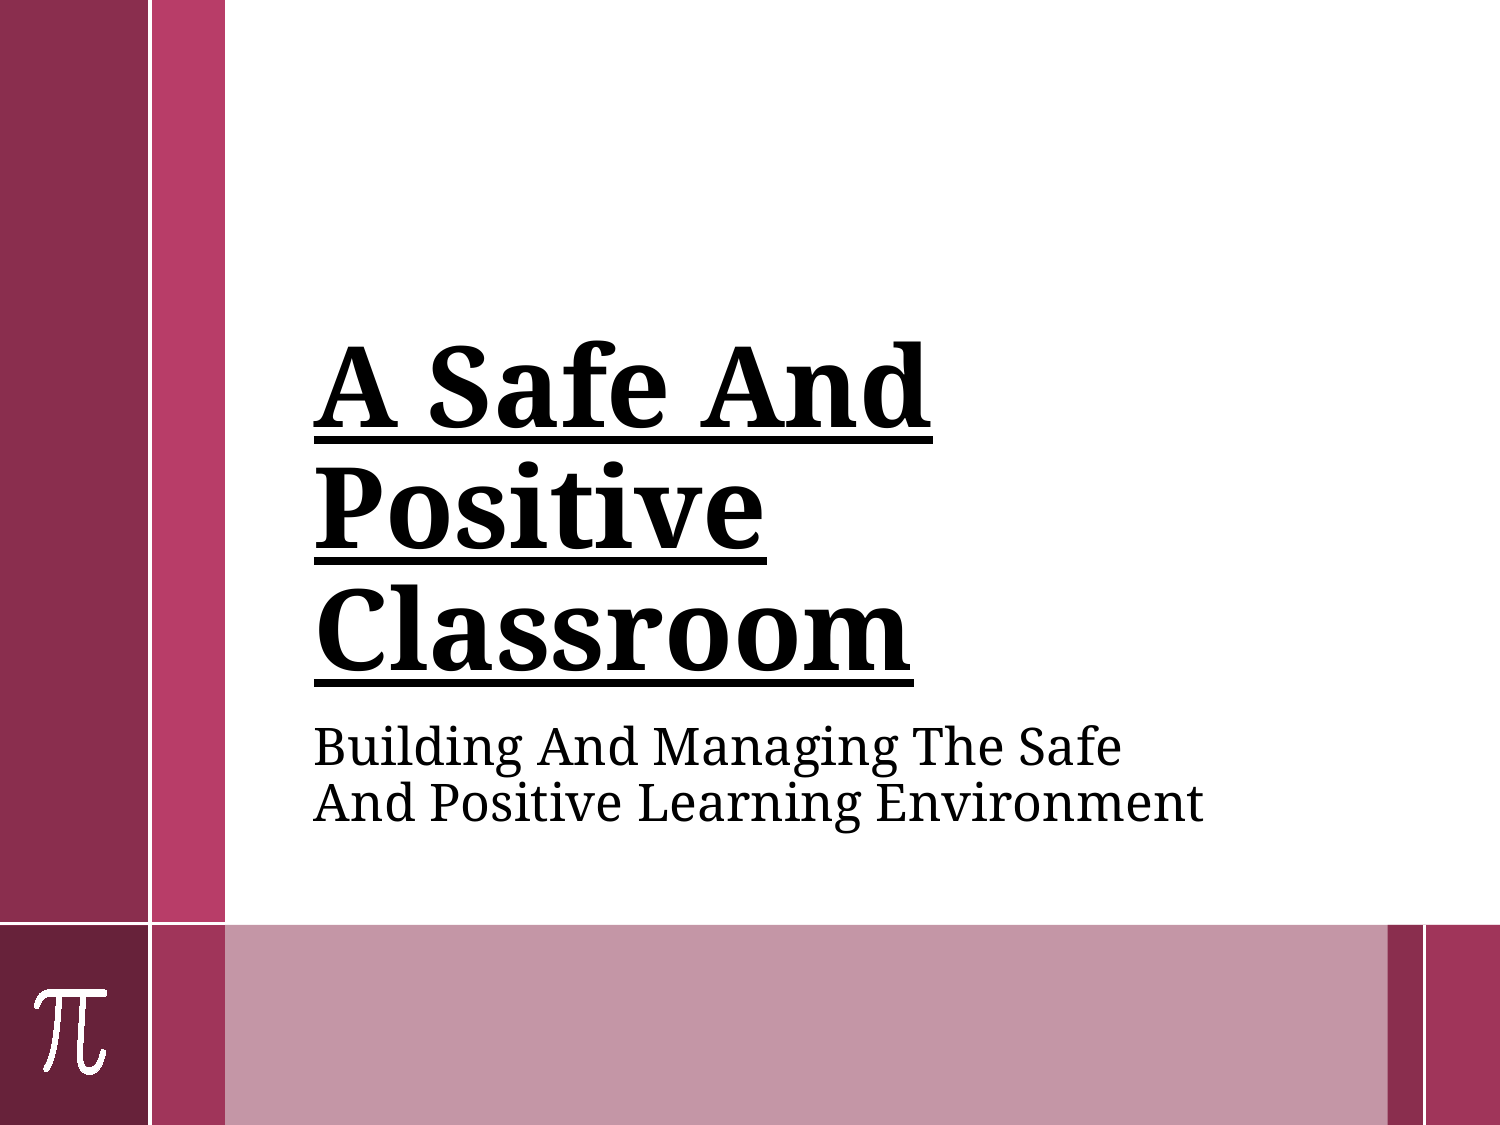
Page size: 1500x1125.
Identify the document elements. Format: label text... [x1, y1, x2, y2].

title A Safe And Positive Classroom [298, 262, 1324, 703]
subtitle Building And Managing The Safe And Positive Learning Environment [298, 712, 1224, 896]
